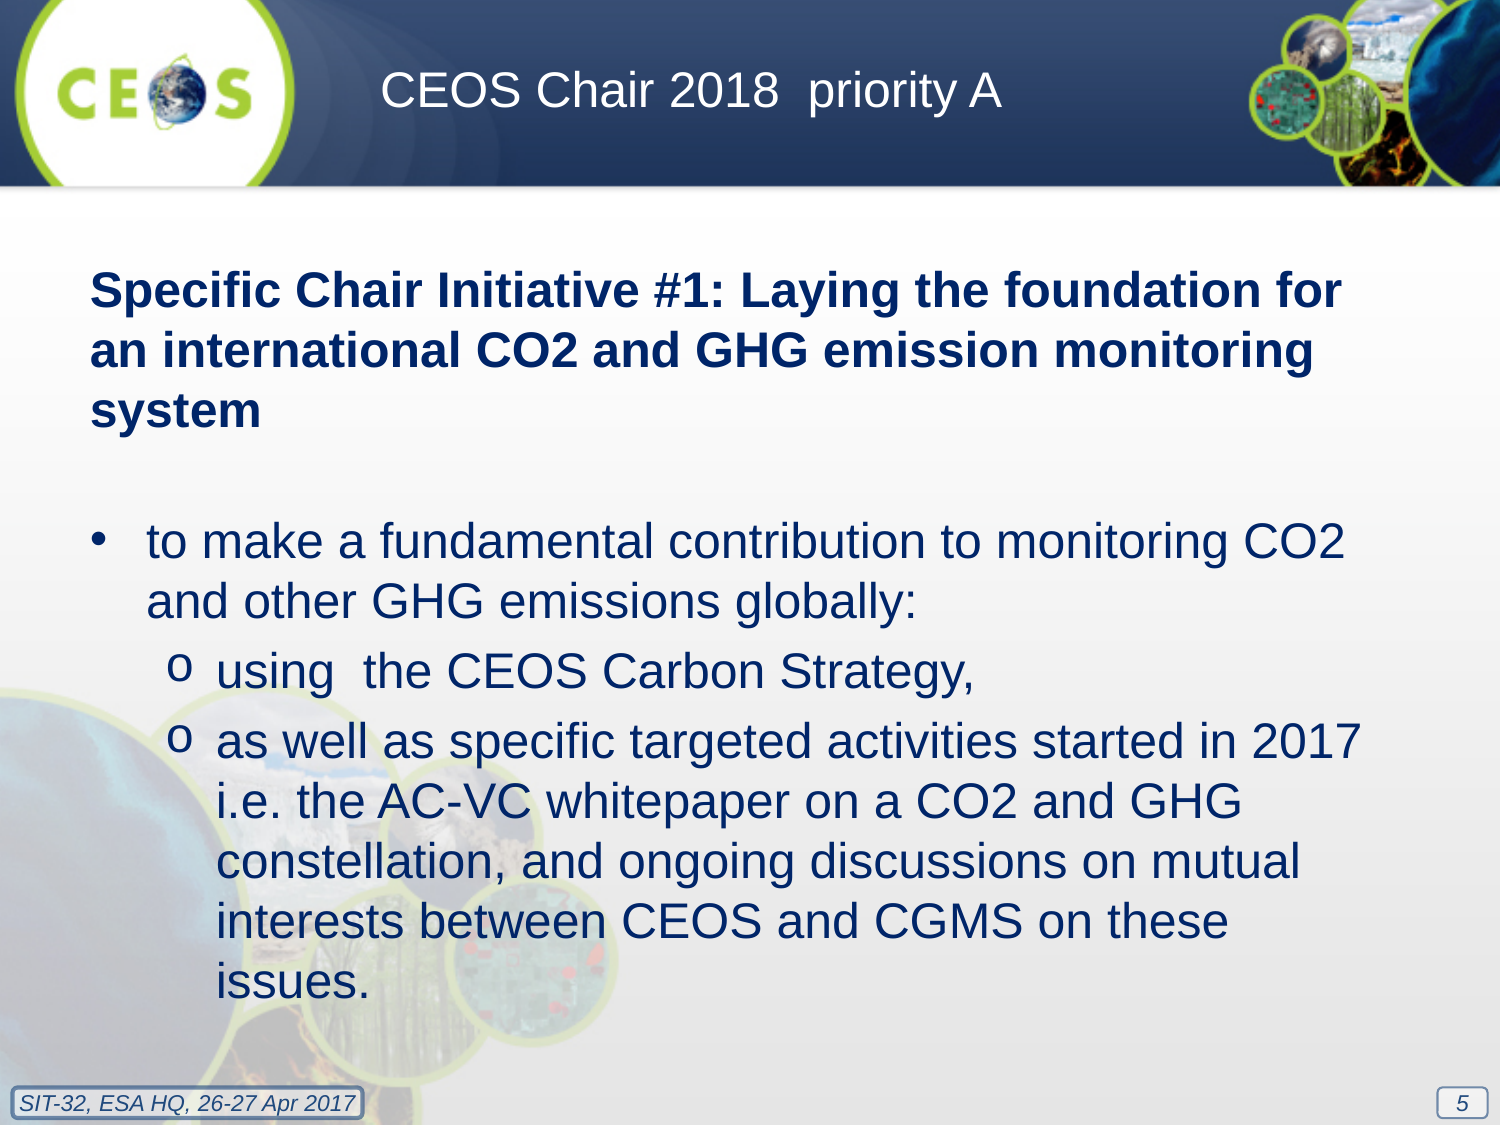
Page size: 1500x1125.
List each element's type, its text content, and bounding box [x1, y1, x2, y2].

picture [0, 0, 1500, 1125]
list CEOS Chair 2018 priority A [337, 50, 1150, 138]
slide_number 5 [1436, 1086, 1489, 1120]
list Specific Chair Initiative #1: Laying the foundation for an international CO2 and GHG emission monitoring system to make a fundamental contribution to monitoring CO2 and other GHG emissions globally: using the CEOS Carbon Strategy, as well as specific targeted activities started in 2017 i.e. the AC-VC whitepaper on a CO2 and GHG constellation, and ongoing discussions on mutual interests between CEOS and CGMS on these issues. [75, 249, 1413, 1025]
